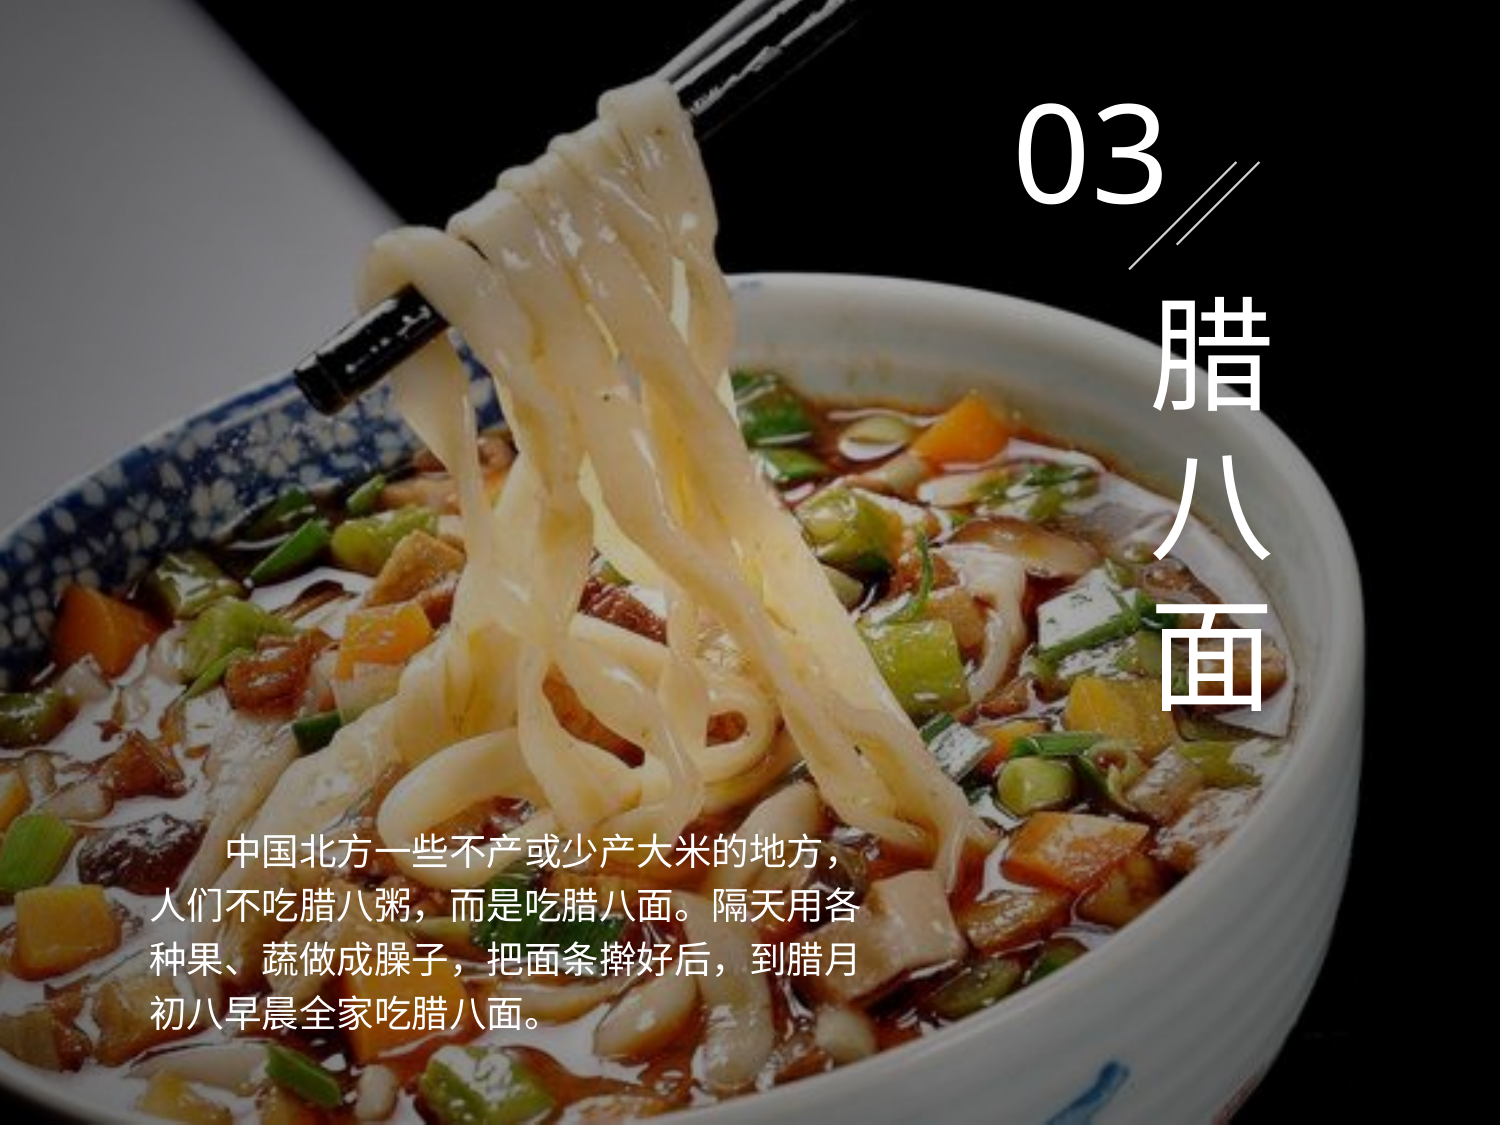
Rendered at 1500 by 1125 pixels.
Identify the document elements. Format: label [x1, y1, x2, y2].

text_box [1176, 161, 1260, 245]
text_box [1128, 161, 1237, 270]
picture [0, 0, 1500, 1125]
